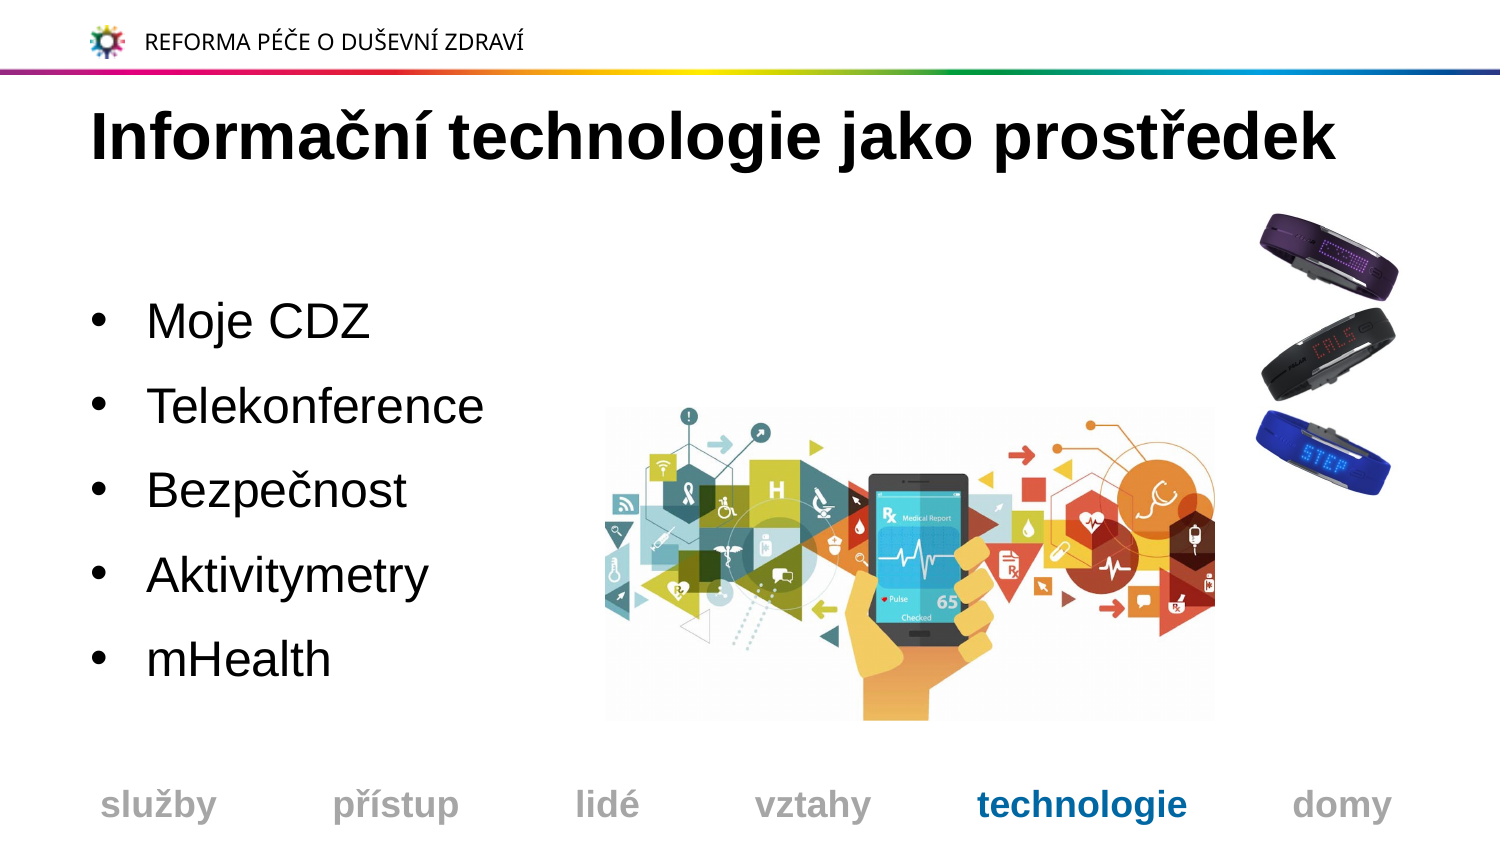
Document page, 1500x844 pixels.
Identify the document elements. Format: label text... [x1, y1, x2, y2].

picture [0, 67, 1500, 75]
title Informační technologie jako prostředek [75, 82, 1396, 184]
picture [605, 202, 1479, 721]
picture [90, 25, 125, 59]
text_box služby přístup lidé vztahy technologie domy [74, 772, 1425, 833]
list Moje CDZ Telekonference Bezpečnost Aktivitymetry mHealth [75, 196, 1425, 754]
